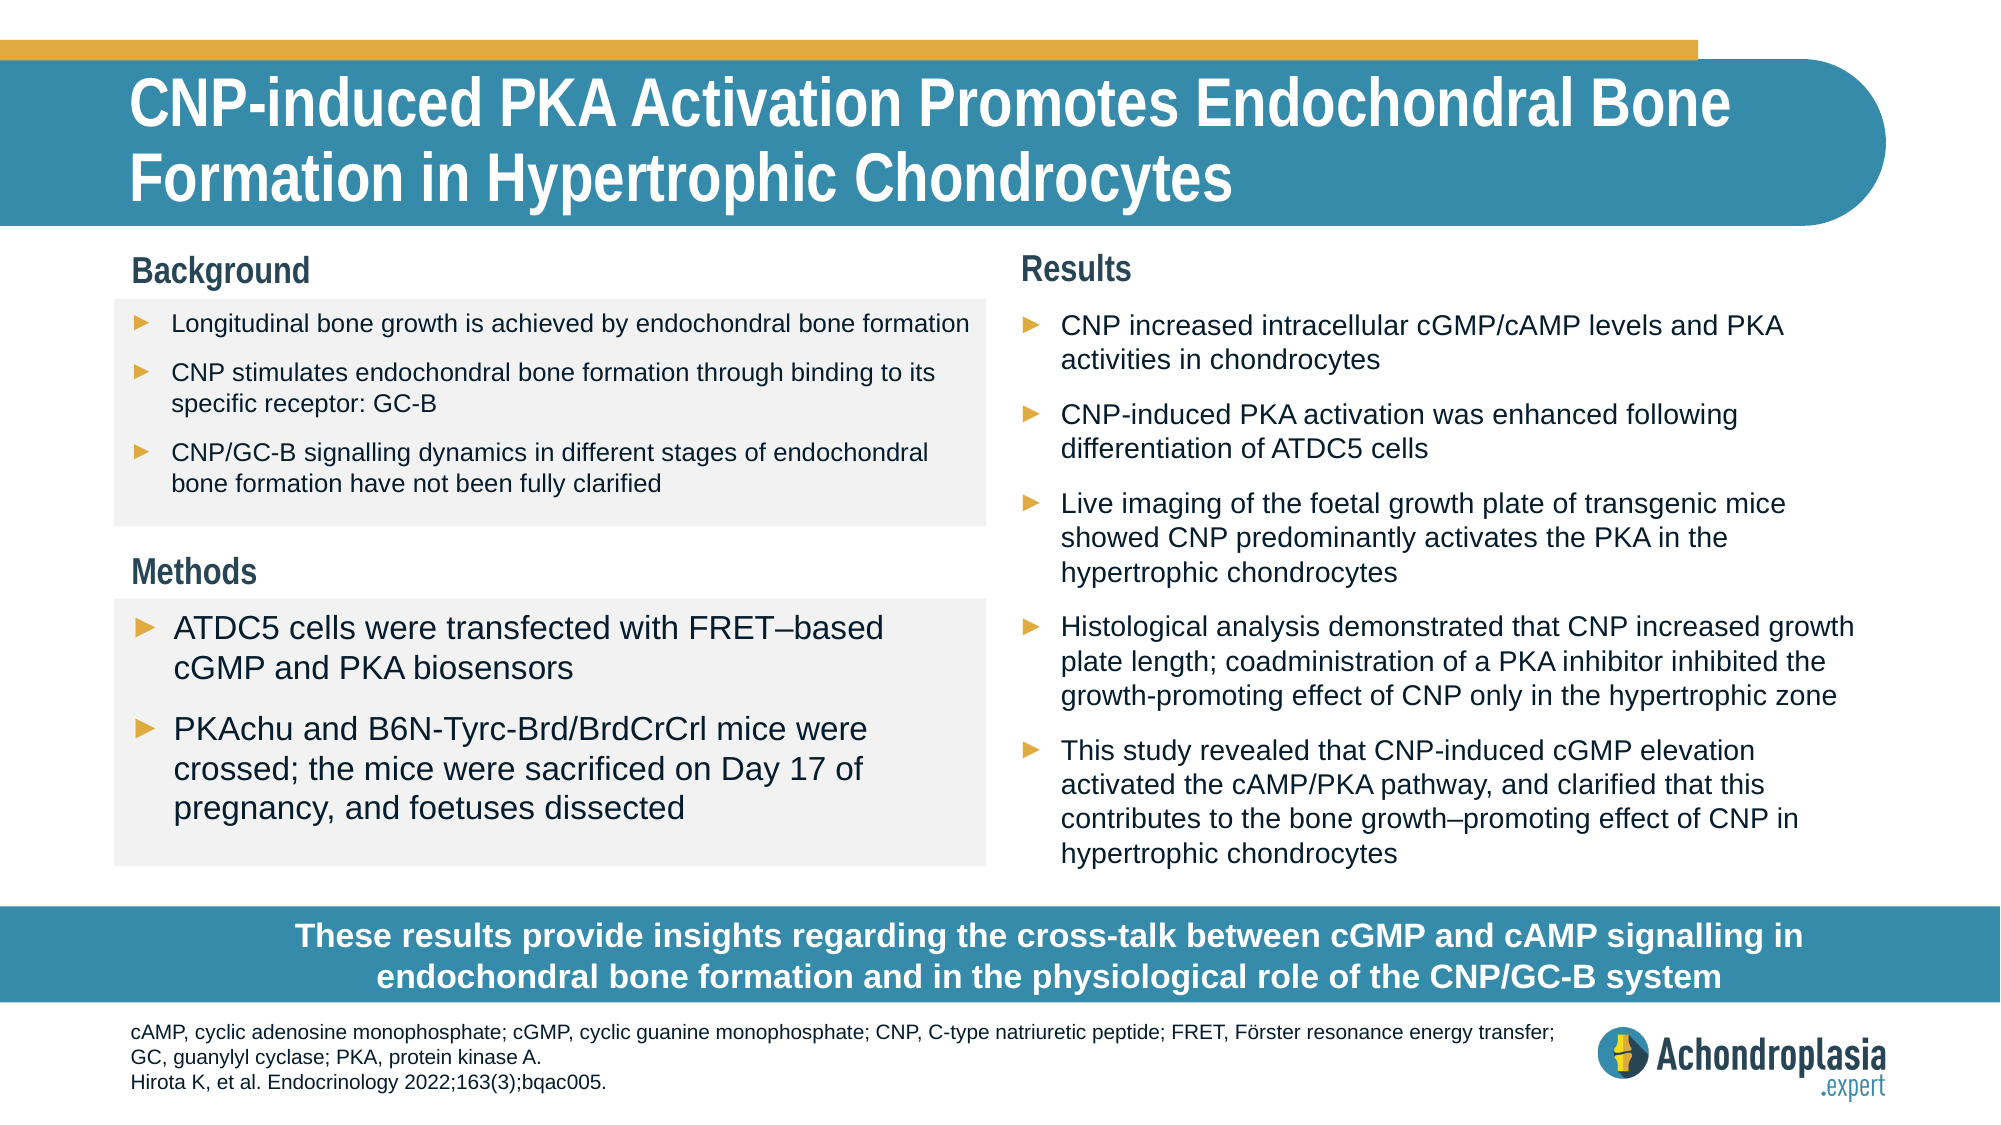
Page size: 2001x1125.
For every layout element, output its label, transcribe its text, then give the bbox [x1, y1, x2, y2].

title CNP-induced PKA Activation Promotes Endochondral Bone Formation in Hypertrophic Chondrocytes [114, 59, 1886, 225]
list ATDC5 cells were transfected with FRET–based cGMP and PKA biosensors PKAchu and B6N-Tyrc-Brd/BrdCrCrl mice were crossed; the mice were sacrificed on Day 17 of pregnancy, and foetuses dissected [114, 598, 987, 867]
list Longitudinal bone growth is achieved by endochondral bone formation CNP stimulates endochondral bone formation through binding to its specific receptor: GC-B CNP/GC-B signalling dynamics in different stages of endochondral bone formation have not been fully clarified [114, 298, 987, 527]
list These results provide insights regarding the cross-talk between cGMP and cAMP signalling in endochondral bone formation and in the physiological role of the CNP/GC-B system [0, 906, 2000, 1003]
picture [1598, 1027, 1886, 1102]
footer cAMP, cyclic adenosine monophosphate; cGMP, cyclic guanine monophosphate; CNP, C-type natriuretic peptide; FRET, Förster resonance energy transfer; GC, guanylyl cyclase; PKA, protein kinase A. Hirota K, et al. Endocrinology 2022;163(3);bqac005. [115, 1005, 1598, 1102]
list CNP increased intracellular cGMP/cAMP levels and PKA activities in chondrocytes CNP-induced PKA activation was enhanced following differentiation of ATDC5 cells Live imaging of the foetal growth plate of transgenic mice showed CNP predominantly activates the PKA in the hypertrophic chondrocytes Histological analysis demonstrated that CNP increased growth plate length; coadministration of a PKA inhibitor inhibited the growth-promoting effect of CNP only in the hypertrophic zone This study revealed that CNP-induced cGMP elevation activated the cAMP/PKA pathway, and clarified that this contributes to the bone growth–promoting effect of CNP in hypertrophic chondrocytes [1002, 298, 1875, 903]
